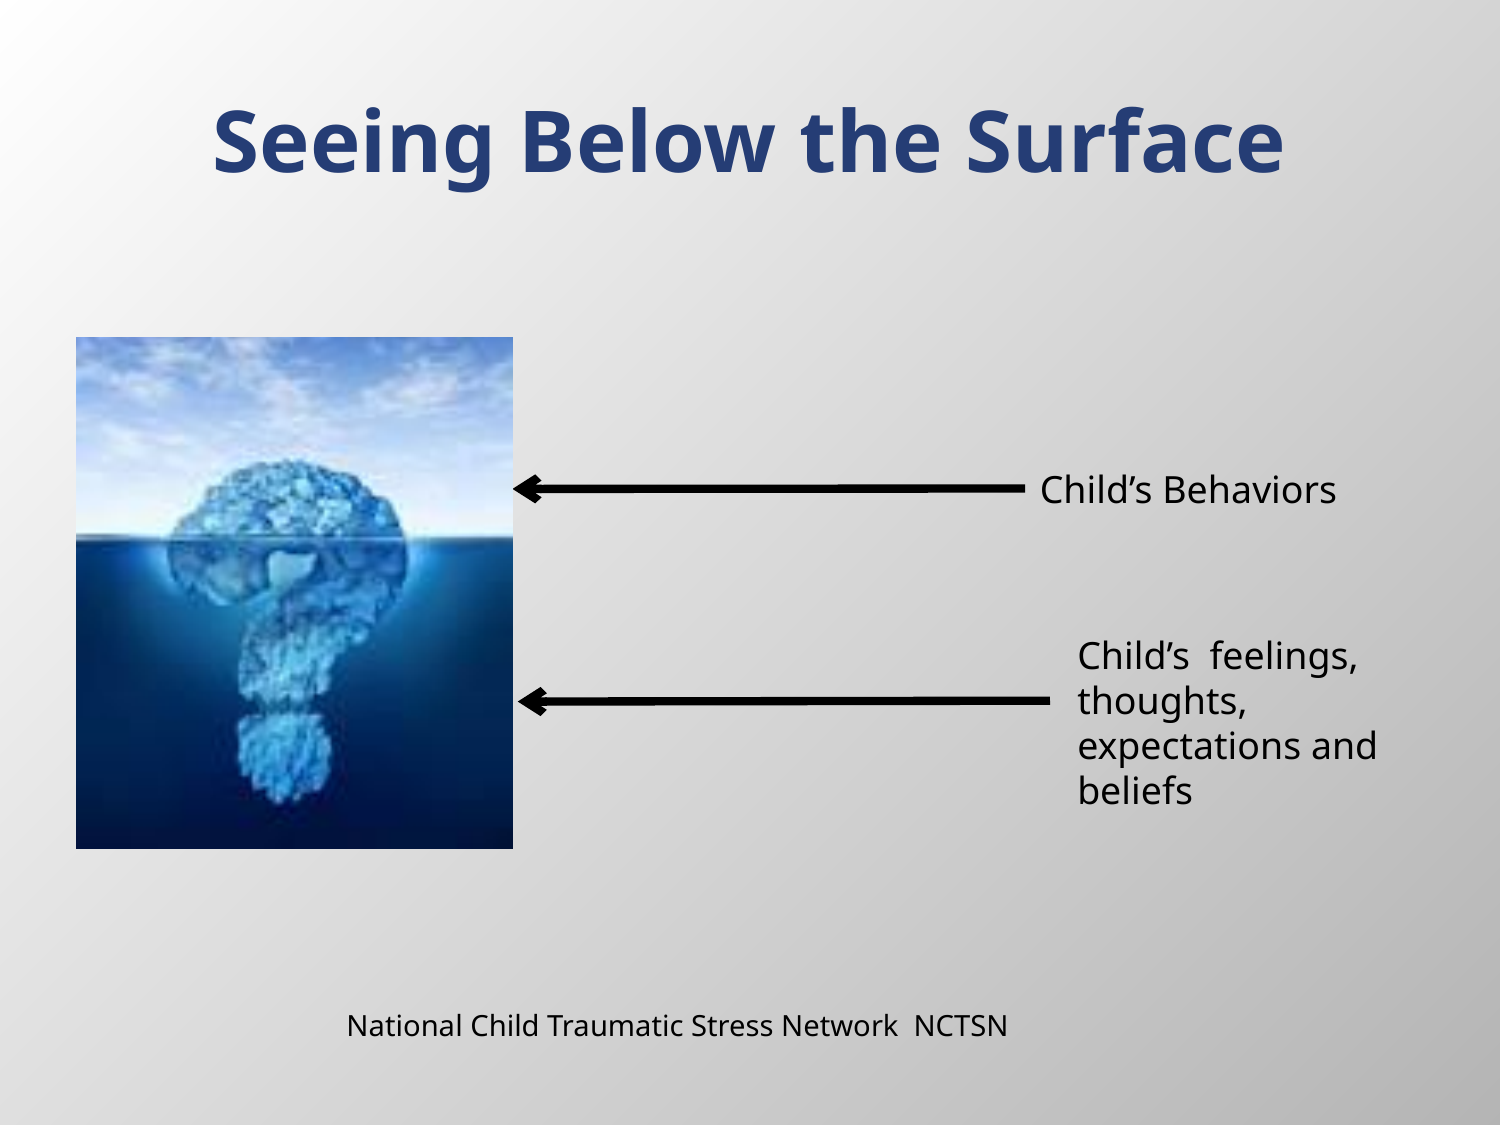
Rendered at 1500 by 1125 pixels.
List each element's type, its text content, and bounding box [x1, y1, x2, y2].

text_box Child’s Behaviors [1025, 458, 1438, 519]
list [76, 337, 513, 849]
text_box Child’s feelings, thoughts, expectations and beliefs [1062, 624, 1463, 820]
title Seeing Below the Surface [75, 45, 1425, 233]
text_box National Child Traumatic Stress Network NCTSN [331, 999, 1157, 1050]
